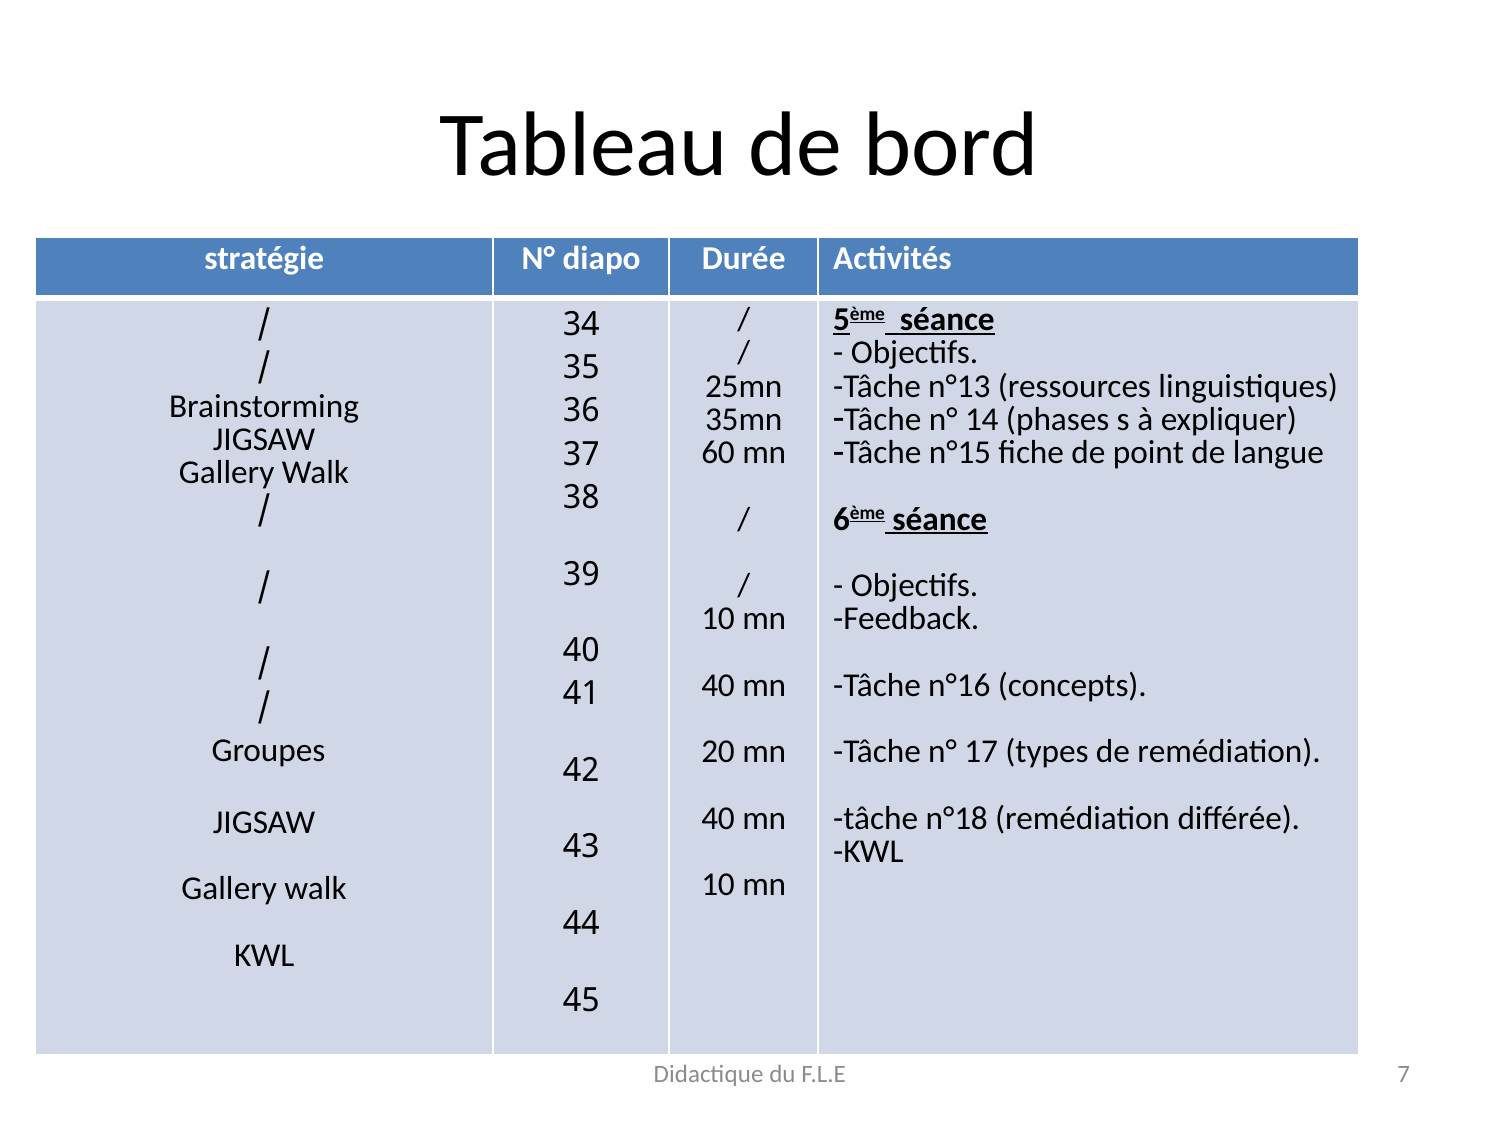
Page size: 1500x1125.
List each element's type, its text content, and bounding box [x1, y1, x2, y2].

footer Didactique du F.L.E [512, 1042, 988, 1103]
table_cell / / 25mn 35mn 60 mn / / 10 mn 40 mn 20 mn 40 mn 10 mn [670, 301, 817, 1042]
title Tableau de bord [75, 45, 1425, 233]
table_cell 34 35 36 37 38 39 40 41 42 43 44 45 [494, 301, 668, 1054]
table_header Activités [819, 238, 1358, 295]
table_header stratégie [36, 238, 492, 295]
table_header N° diapo [494, 238, 668, 295]
slide_number 7 [1074, 1042, 1425, 1103]
table_cell 5ème séance - Objectifs. -Tâche n°13 (ressources linguistiques) Tâche n° 14 (phases s à expliquer) Tâche n°15 fiche de point de langue 6ème séance - Objectifs. -Feedback. -Tâche n°16 (concepts). -Tâche n° 17 (types de remédiation). -tâche n°18 (remédiation différée). -KWL [819, 301, 1358, 1054]
table_cell / / Brainstorming JIGSAW Gallery Walk / / / / Groupes JIGSAW Gallery walk KWL [36, 301, 492, 1054]
table_header Durée [670, 238, 817, 295]
